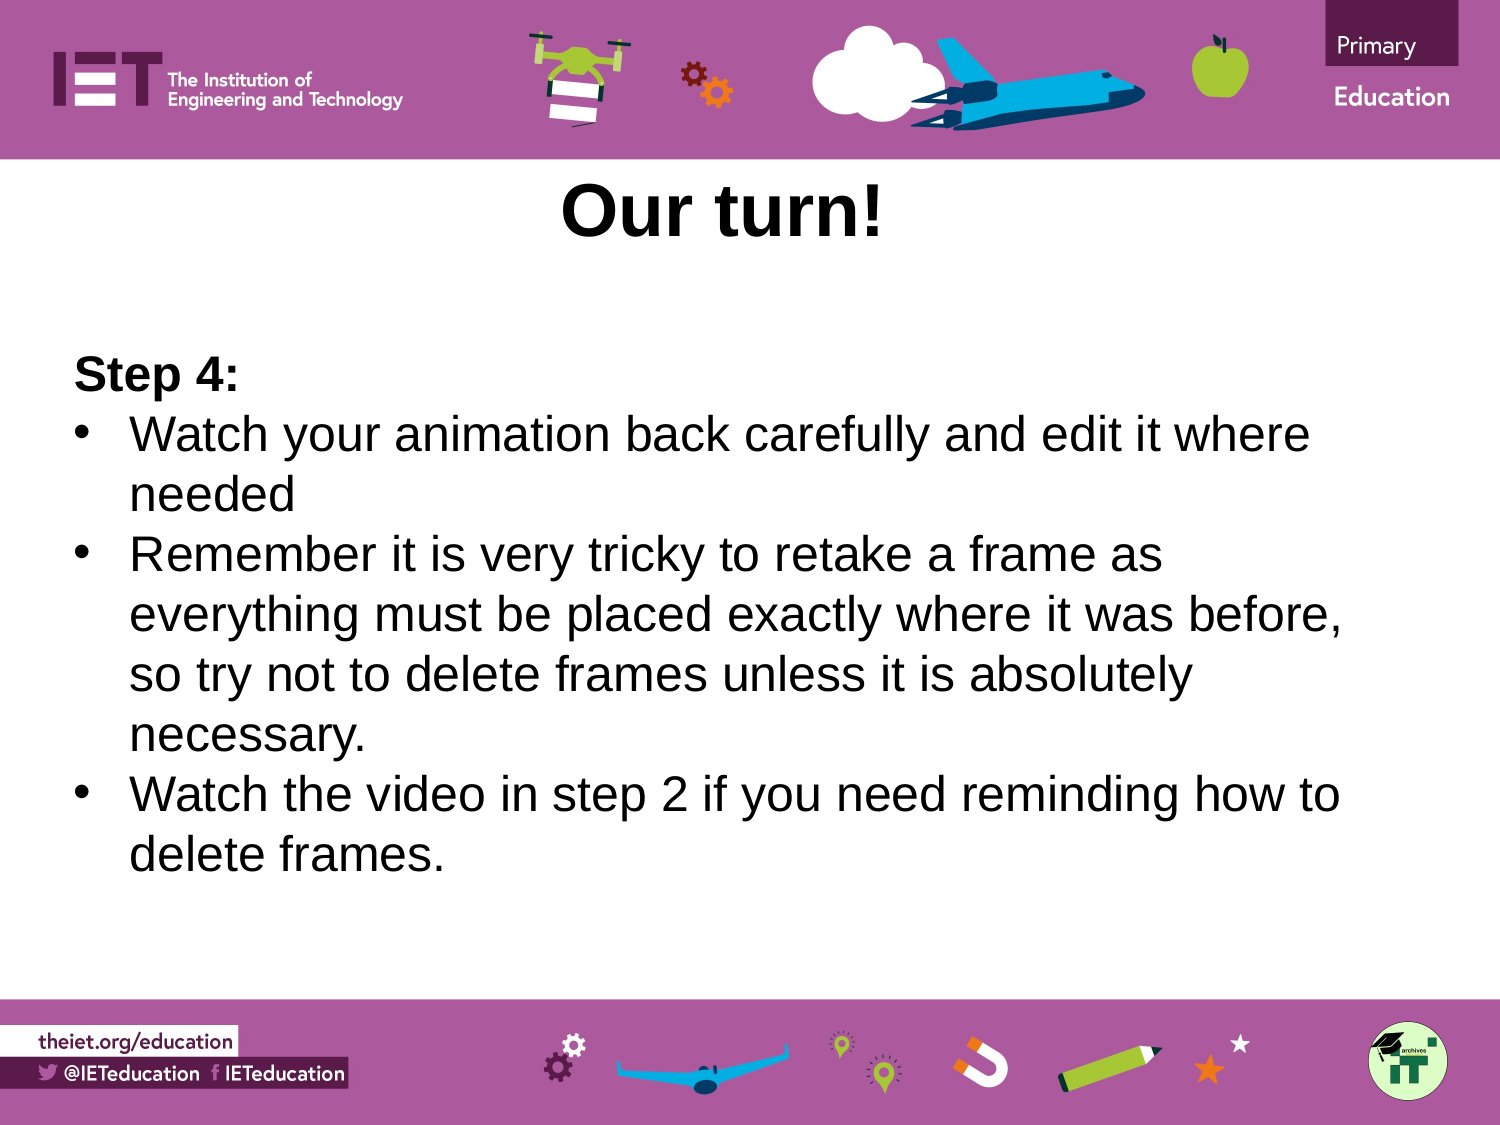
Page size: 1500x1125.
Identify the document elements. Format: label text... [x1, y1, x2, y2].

text_box Step 4: Watch your animation back carefully and edit it where needed Remember it is very tricky to retake a frame as everything must be placed exactly where it was before, so try not to delete frames unless it is absolutely necessary. Watch the video in step 2 if you need reminding how to delete frames. [62, 335, 1384, 888]
picture [0, 0, 1500, 1125]
text_box Our turn! [532, 132, 914, 258]
